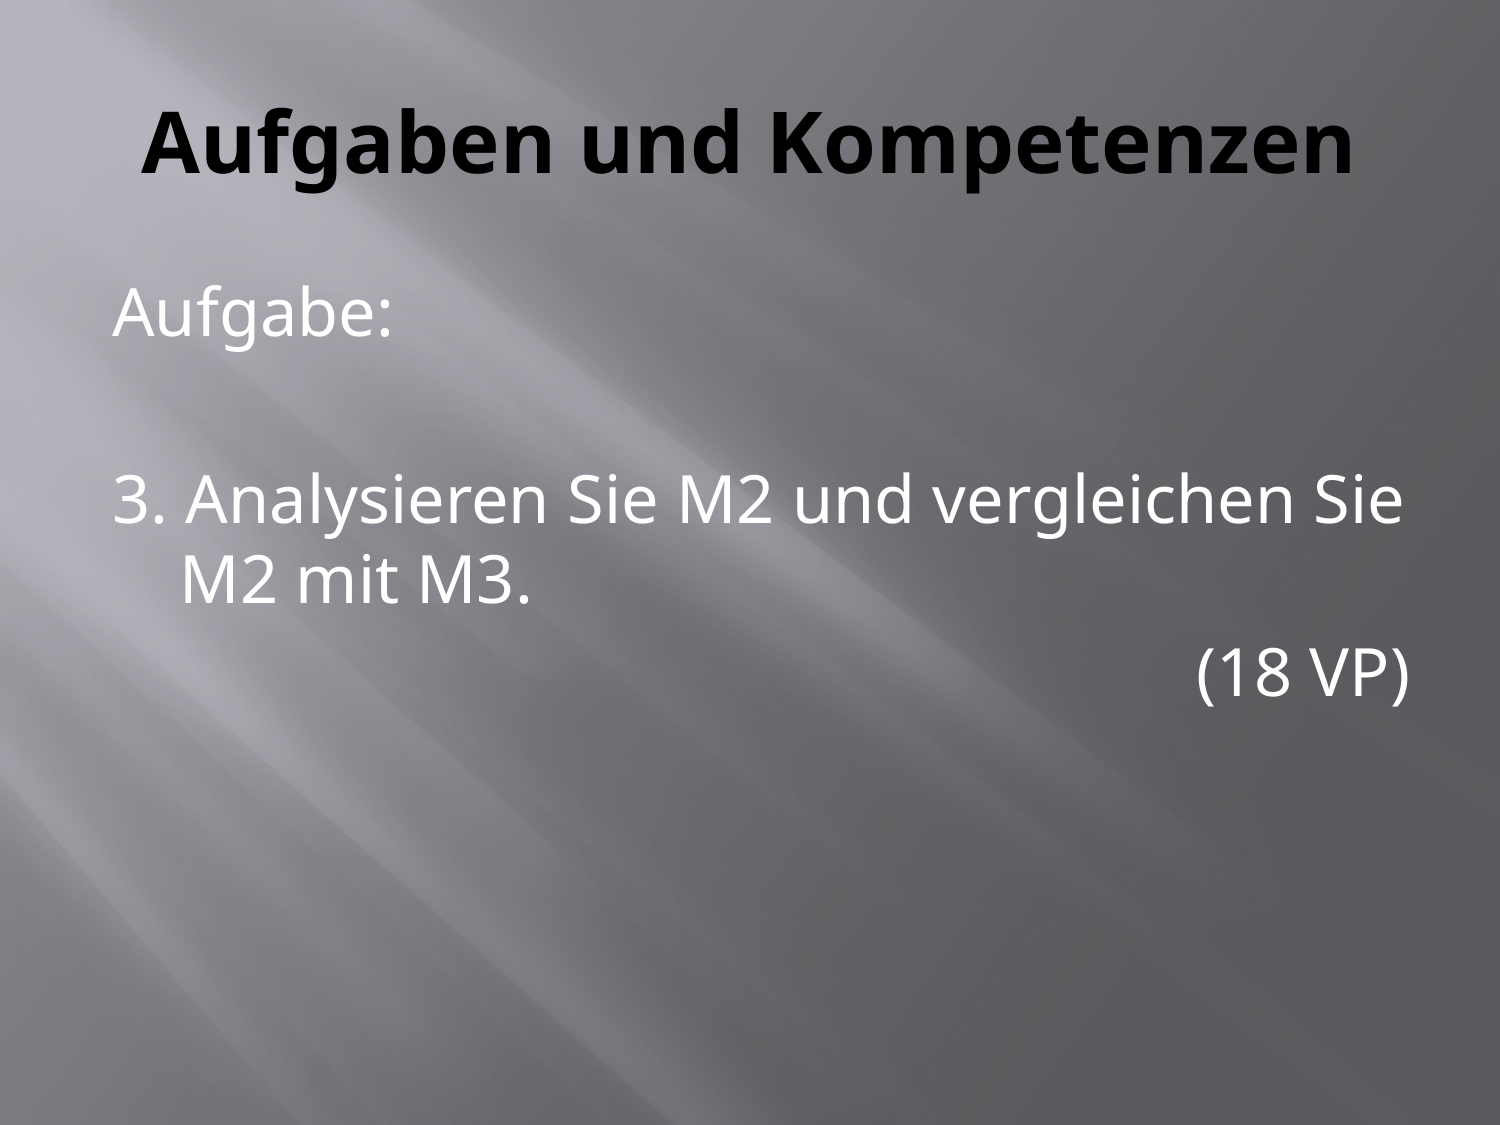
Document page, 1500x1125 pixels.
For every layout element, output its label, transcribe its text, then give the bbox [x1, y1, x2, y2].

title Aufgaben und Kompetenzen [75, 45, 1425, 233]
list Aufgabe: 3. Analysieren Sie M2 und vergleichen Sie M2 mit M3. (18 VP) [75, 262, 1425, 1035]
